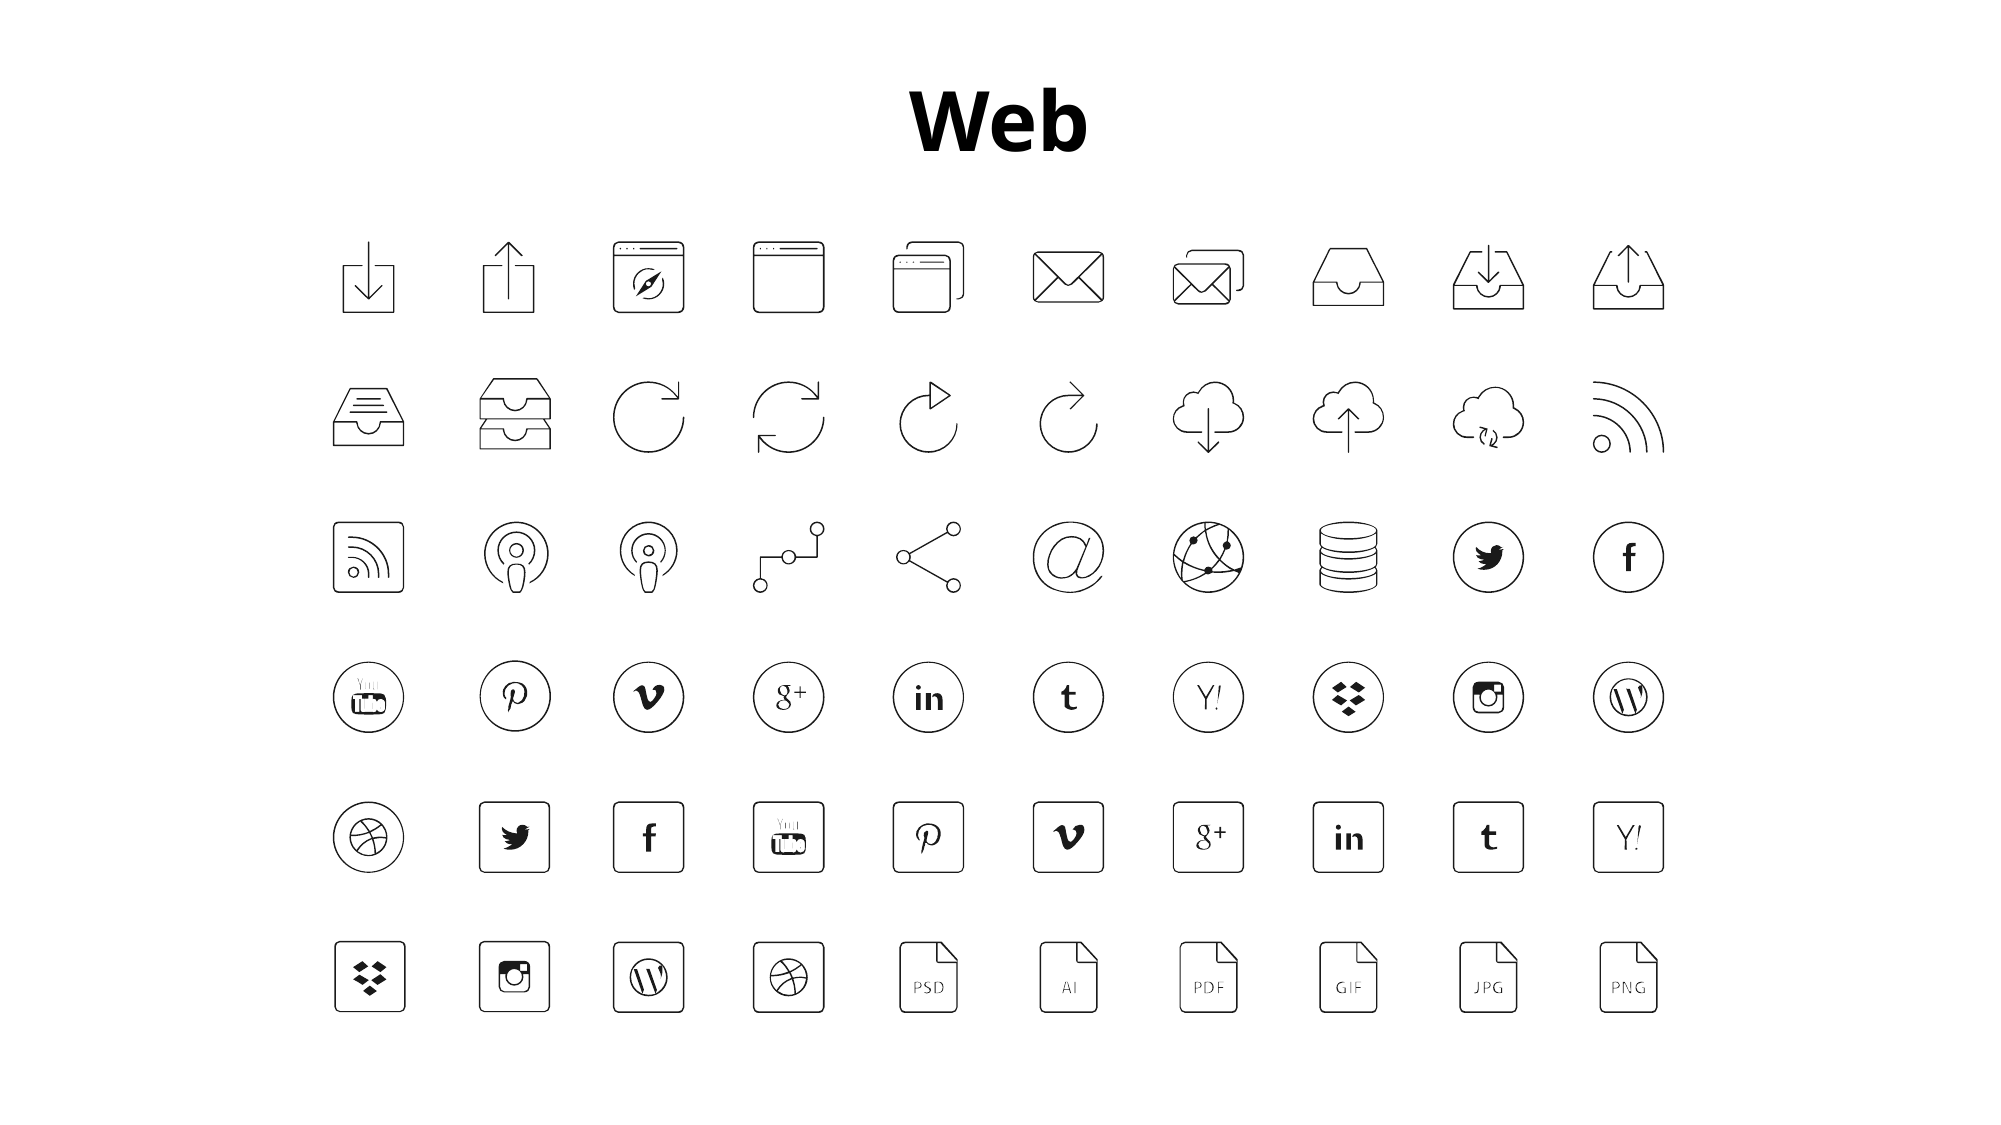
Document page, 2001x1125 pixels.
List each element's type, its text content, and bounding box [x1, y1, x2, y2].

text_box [612, 941, 685, 1013]
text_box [1312, 801, 1384, 873]
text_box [1592, 801, 1665, 873]
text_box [752, 941, 825, 1013]
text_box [332, 521, 405, 593]
text_box [1039, 381, 1098, 453]
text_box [1172, 661, 1245, 733]
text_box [1452, 661, 1525, 733]
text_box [1312, 381, 1384, 453]
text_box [1592, 381, 1665, 453]
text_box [892, 801, 964, 873]
text_box [612, 381, 685, 453]
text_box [1592, 661, 1665, 733]
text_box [1179, 941, 1238, 1013]
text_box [1172, 381, 1245, 453]
text_box [1032, 521, 1105, 593]
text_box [1032, 801, 1105, 873]
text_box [752, 241, 825, 314]
text_box [752, 521, 825, 593]
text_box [479, 660, 551, 732]
text_box [1172, 521, 1245, 593]
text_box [1172, 249, 1245, 305]
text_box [752, 801, 825, 873]
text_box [752, 661, 825, 733]
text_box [478, 801, 551, 873]
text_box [482, 241, 535, 314]
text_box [612, 801, 685, 873]
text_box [1032, 661, 1105, 733]
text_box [1172, 801, 1245, 873]
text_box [1452, 801, 1525, 873]
text_box [1312, 247, 1385, 306]
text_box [332, 661, 405, 733]
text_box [1312, 661, 1384, 733]
text_box Web [894, 60, 1106, 176]
text_box [896, 521, 961, 593]
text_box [752, 381, 825, 453]
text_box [612, 661, 685, 733]
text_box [892, 661, 964, 733]
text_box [892, 241, 964, 314]
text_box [1459, 941, 1518, 1013]
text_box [1592, 244, 1665, 310]
text_box [1319, 521, 1378, 593]
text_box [334, 940, 406, 1013]
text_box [484, 521, 549, 593]
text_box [332, 801, 405, 873]
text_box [1319, 941, 1378, 1013]
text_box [332, 387, 405, 447]
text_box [1452, 521, 1525, 593]
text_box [619, 521, 678, 593]
text_box [1032, 251, 1105, 303]
text_box [899, 381, 958, 453]
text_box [1592, 521, 1665, 593]
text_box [899, 941, 1098, 1013]
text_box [478, 940, 551, 1013]
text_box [1452, 386, 1525, 449]
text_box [1599, 941, 1658, 1013]
text_box [479, 378, 551, 450]
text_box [612, 241, 685, 314]
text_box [1452, 244, 1525, 310]
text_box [342, 241, 395, 314]
